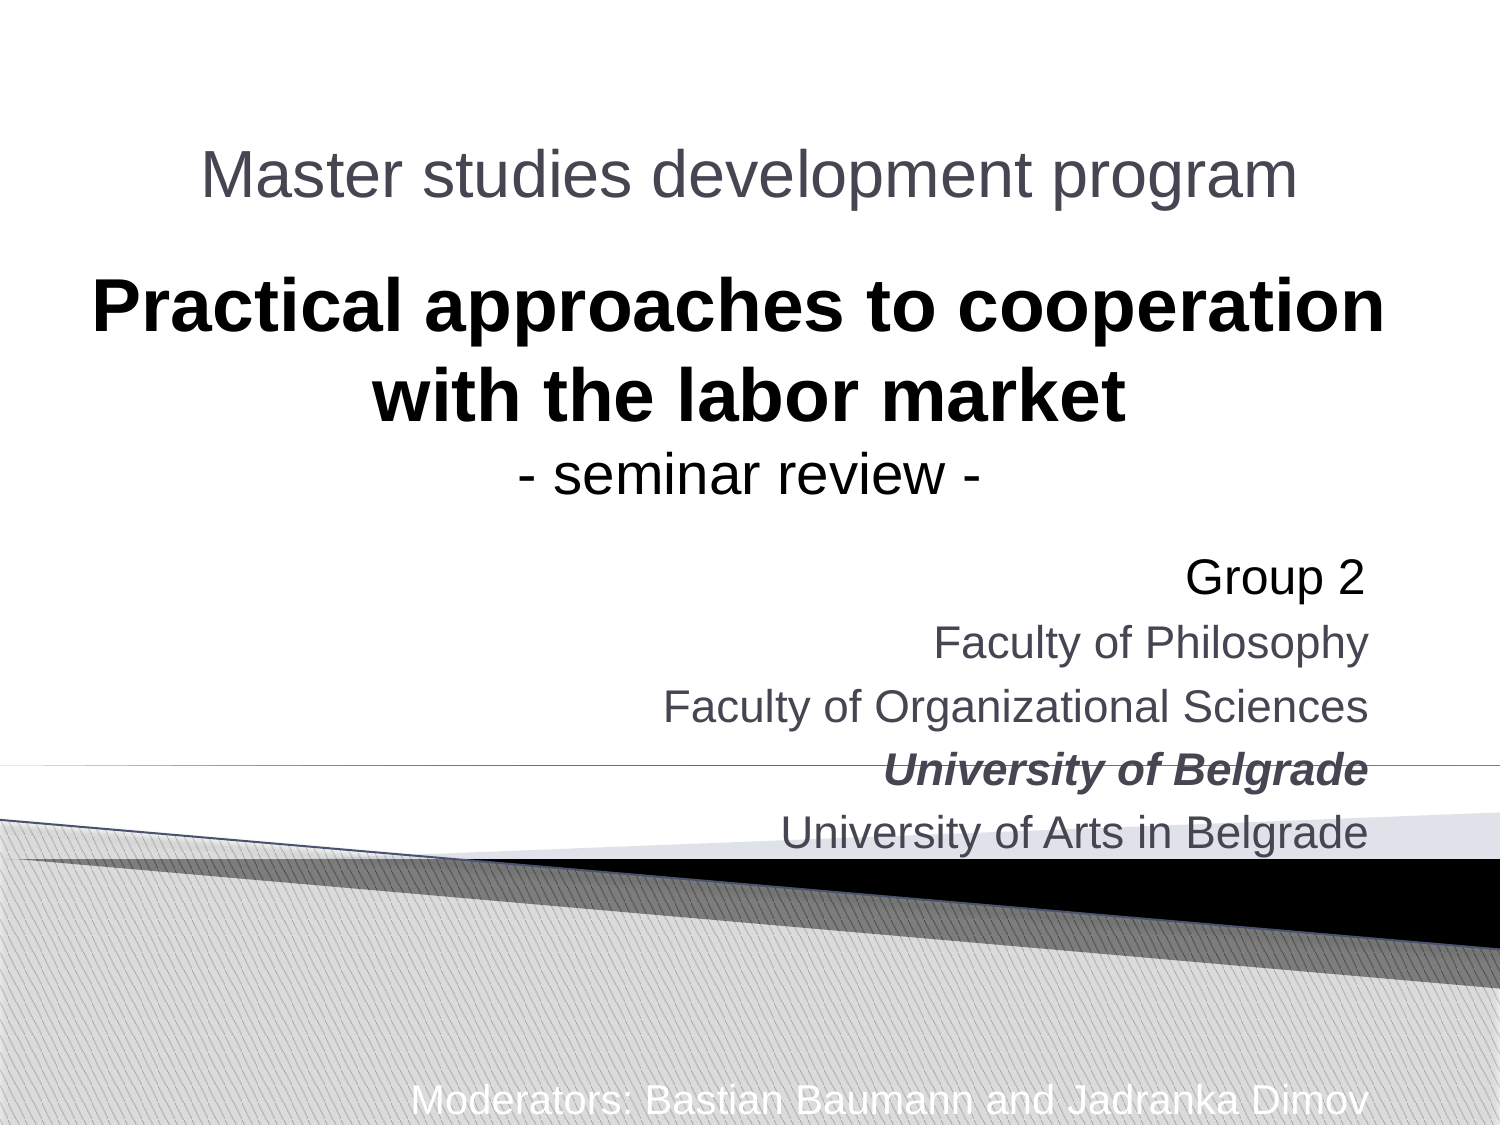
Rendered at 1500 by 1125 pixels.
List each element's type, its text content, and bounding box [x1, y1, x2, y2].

title Master studies development program Practical approaches to cooperation with the labor market - seminar review - [37, 87, 1463, 550]
picture [1388, 941, 1500, 989]
picture [5, 859, 112, 868]
subtitle Group 2 Faculty of Philosophy Faculty of Organizational Sciences University of Belgrade University of Arts in Belgrade Moderators: Bastian Baumann and Jadranka Dimov [112, 537, 1388, 1063]
